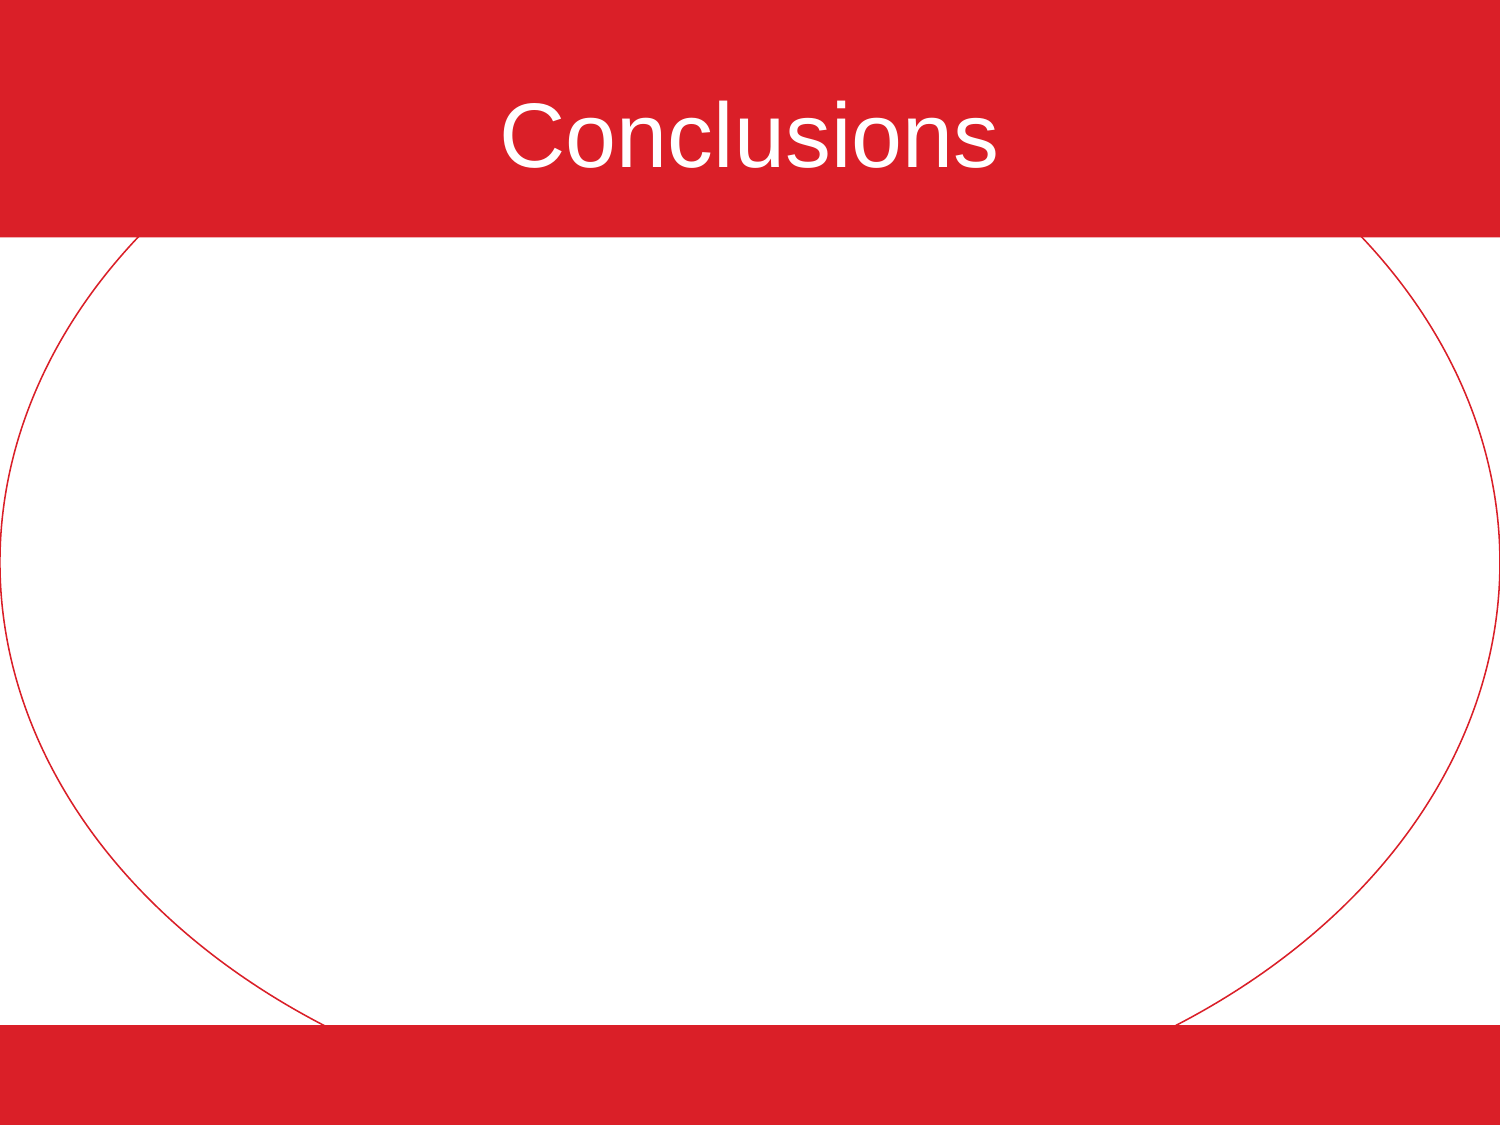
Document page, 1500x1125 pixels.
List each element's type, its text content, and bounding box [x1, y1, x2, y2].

title Conclusions [74, 37, 1426, 226]
